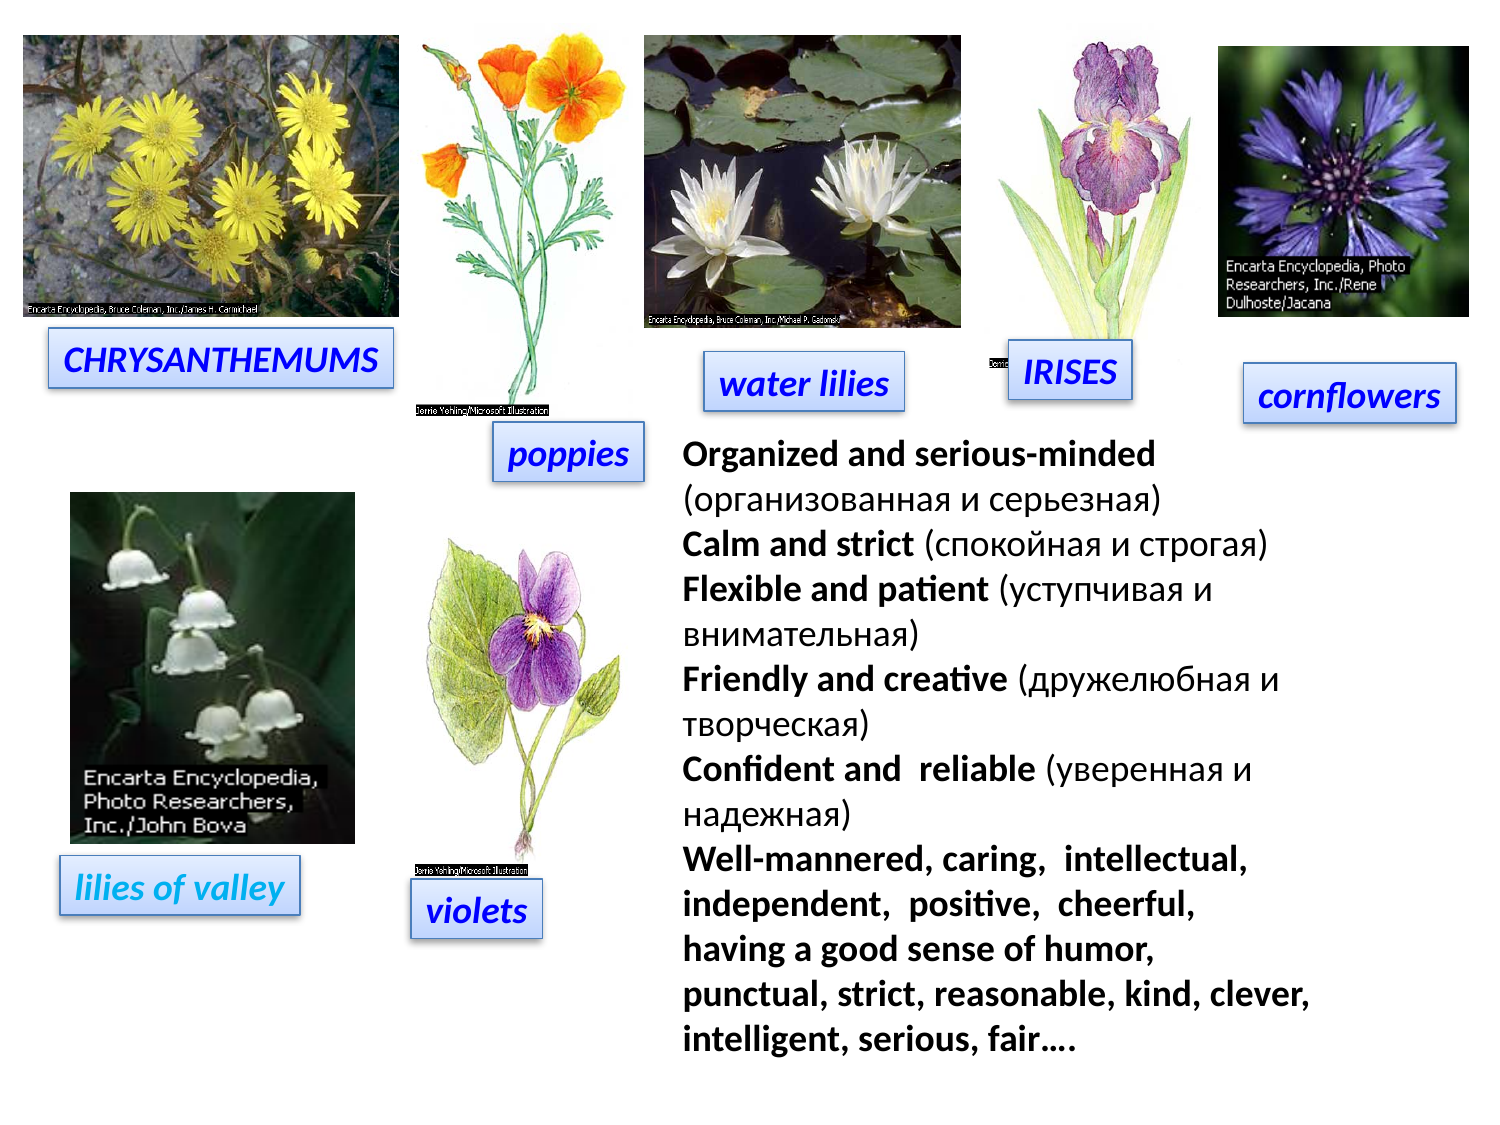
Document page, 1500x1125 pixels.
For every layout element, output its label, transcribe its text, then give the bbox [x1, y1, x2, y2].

picture [644, 34, 962, 329]
text_box CHRYSANTHEMUMS [48, 327, 394, 389]
picture [1218, 46, 1469, 317]
picture [23, 34, 399, 317]
text_box cornflowers [1243, 362, 1457, 424]
picture [409, 23, 633, 419]
text_box violets [410, 886, 543, 939]
picture [70, 491, 355, 844]
text_box water lilies [703, 351, 905, 412]
text_box IRISES [1008, 380, 1133, 400]
picture [409, 515, 633, 880]
text_box Organized and serious-minded (организованная и серьезная) Calm and strict (спокойная и строгая) Flexible and patient (уступчивая и внимательная) Friendly and creative (дружелюбная и творческая) Confident and reliable (уверенная и надежная) Well-mannered, caring, intellectual, independent, positive, cheerful, having a good sense of humor, punctual, strict, reasonable, kind, clever, intelligent, serious, fair…. [667, 421, 1395, 1125]
text_box lilies of valley [59, 855, 301, 916]
picture [984, 23, 1208, 371]
text_box poppies [492, 421, 645, 482]
